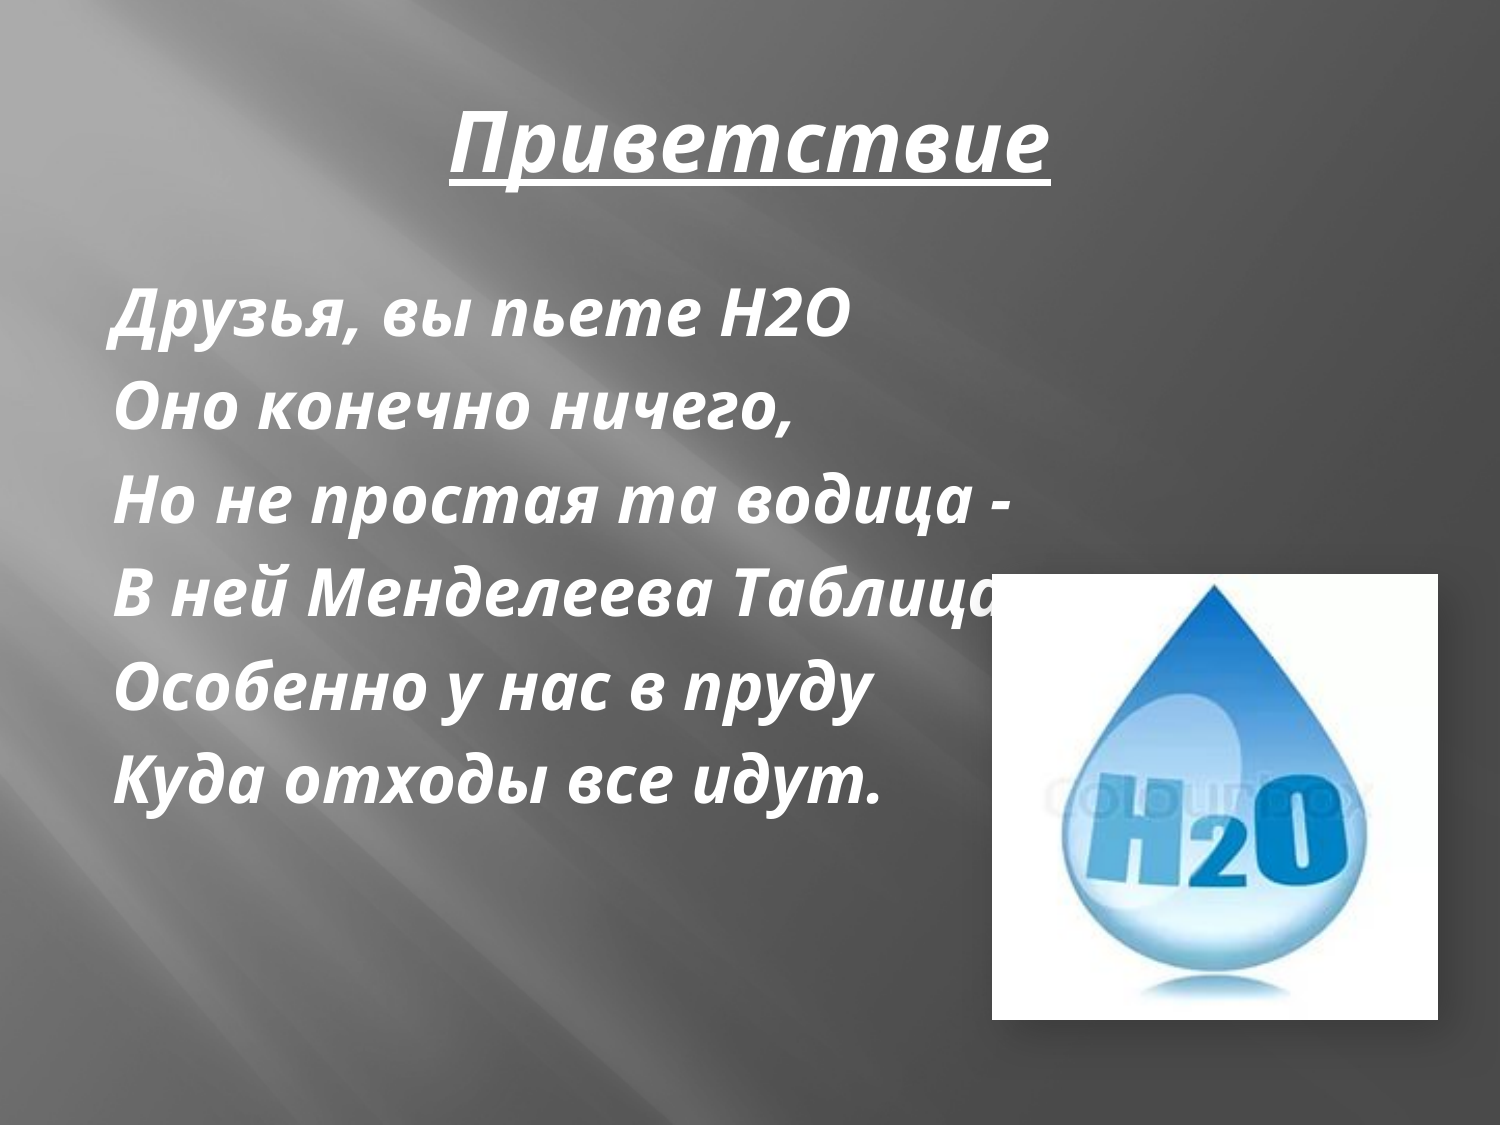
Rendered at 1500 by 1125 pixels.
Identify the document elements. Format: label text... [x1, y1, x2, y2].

title Приветствие [75, 45, 1425, 233]
picture [991, 573, 1438, 1020]
list Друзья, вы пьете Н2О Оно конечно ничего, Но не простая та водица - В ней Менделеева Таблица Особенно у нас в пруду Куда отходы все идут. [75, 262, 1425, 1035]
